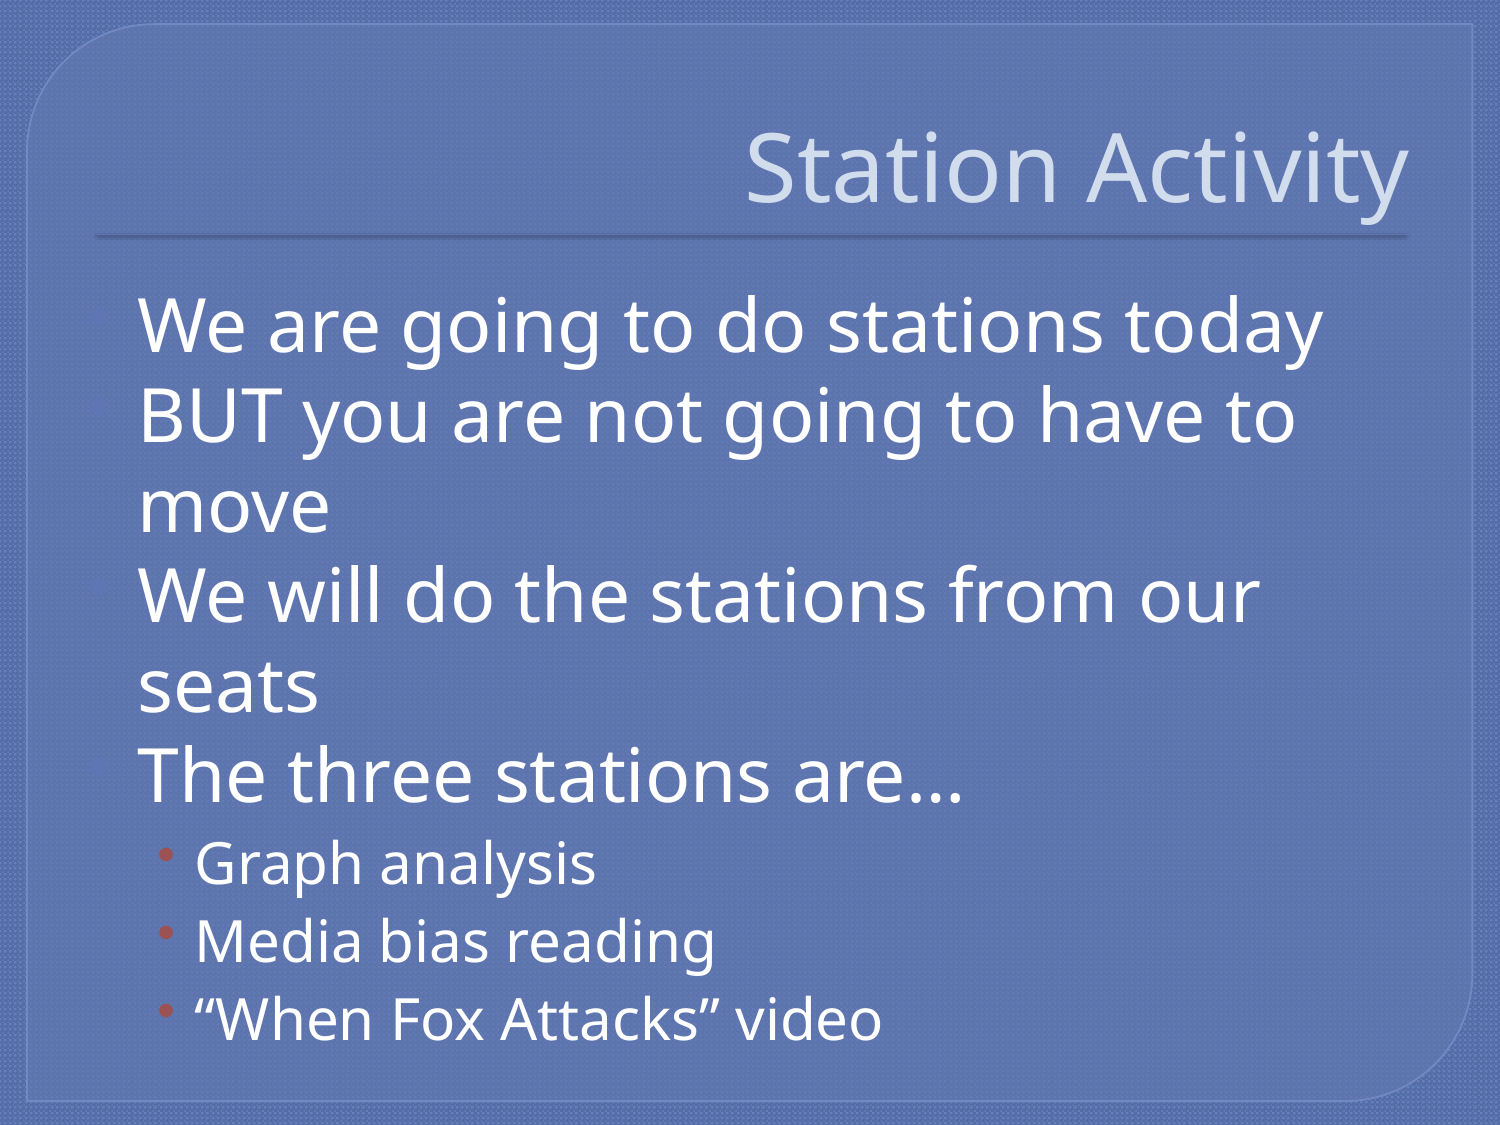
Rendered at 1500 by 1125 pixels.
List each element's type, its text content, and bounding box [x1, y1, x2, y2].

list We are going to do stations today BUT you are not going to have to move We will do the stations from our seats The three stations are… Graph analysis Media bias reading “When Fox Attacks” video [75, 270, 1425, 1013]
title Station Activity [75, 41, 1425, 230]
